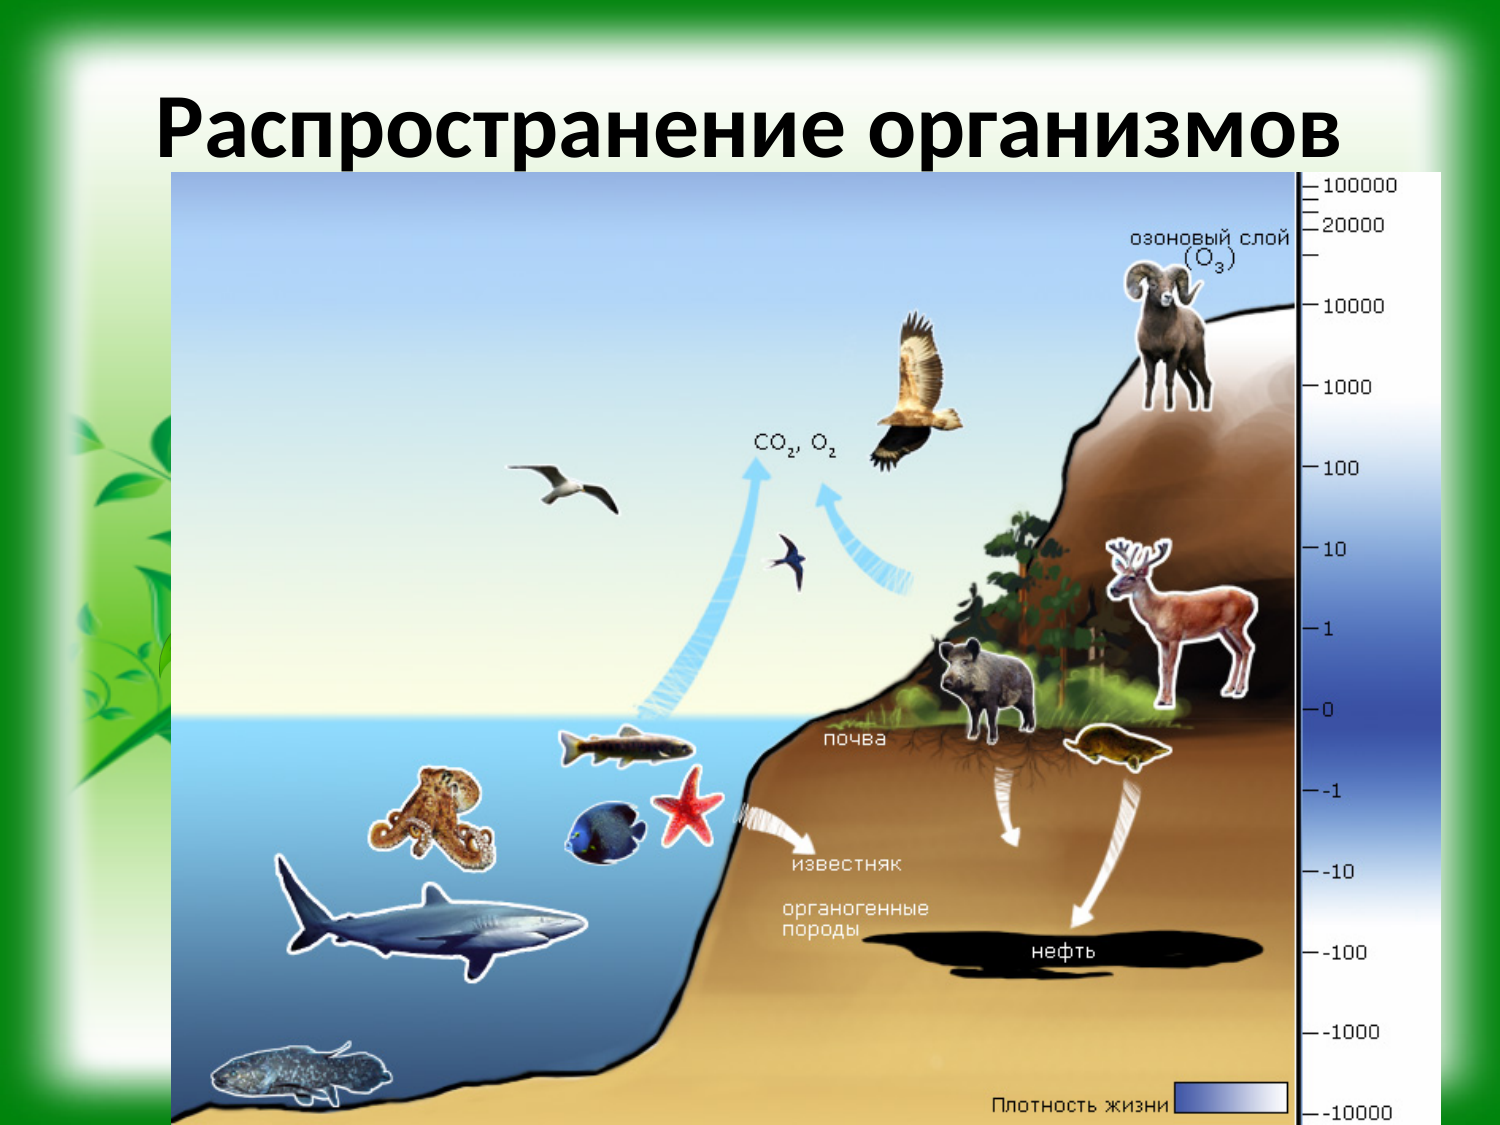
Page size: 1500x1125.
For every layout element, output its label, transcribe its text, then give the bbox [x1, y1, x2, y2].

picture [0, 0, 1500, 1125]
title Распространение организмов [75, 45, 1425, 197]
